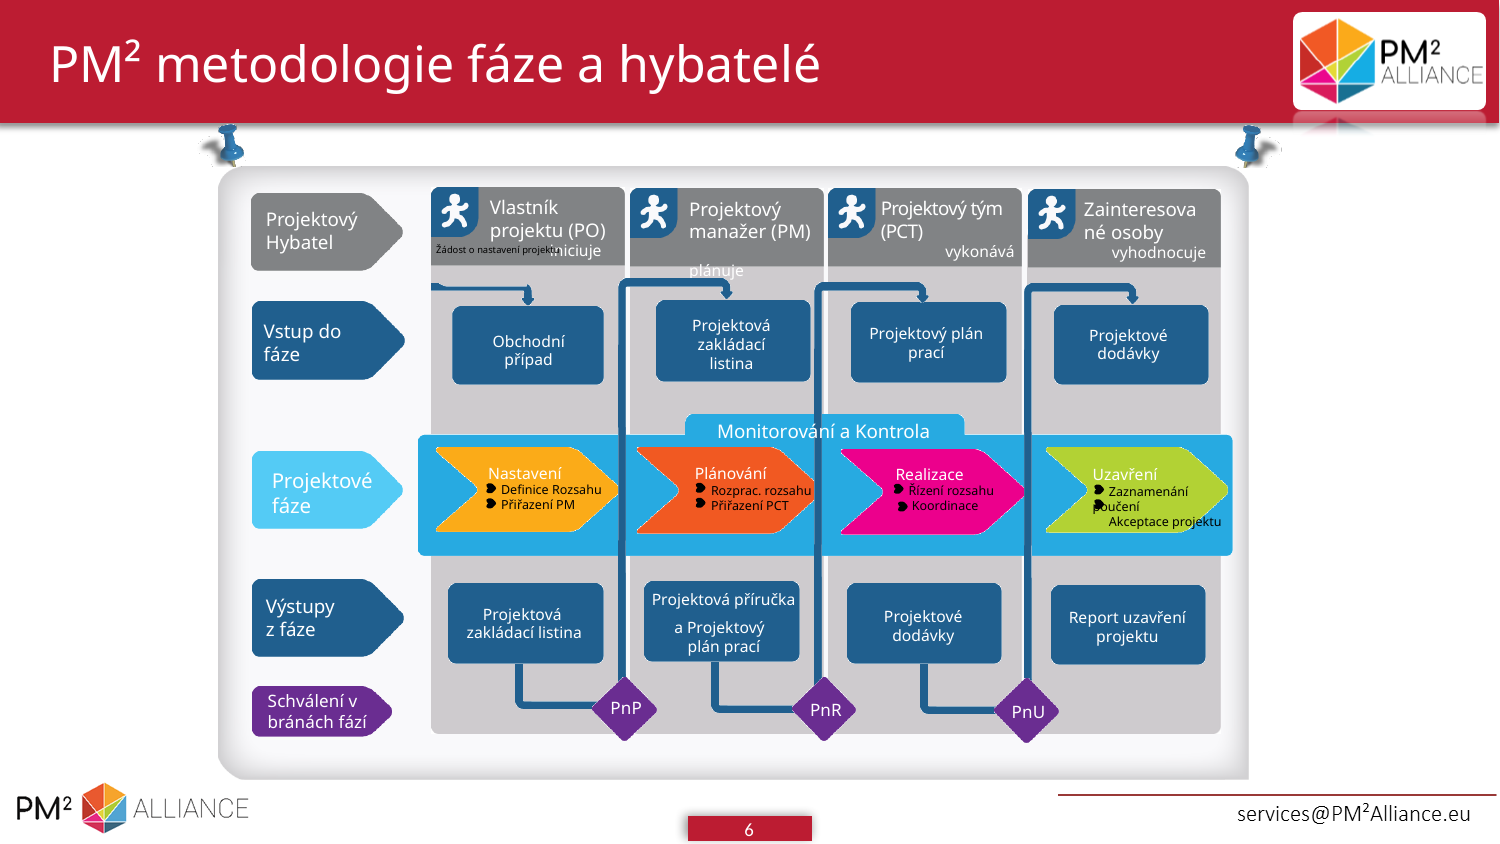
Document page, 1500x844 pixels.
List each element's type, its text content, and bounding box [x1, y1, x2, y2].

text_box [1027, 189, 1222, 271]
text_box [635, 581, 812, 666]
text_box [1144, 304, 1209, 385]
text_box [436, 437, 510, 532]
picture [0, 0, 1500, 841]
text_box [413, 236, 604, 385]
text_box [250, 535, 405, 657]
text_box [439, 583, 610, 664]
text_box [828, 188, 1028, 270]
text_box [994, 678, 1059, 743]
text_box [846, 583, 1004, 664]
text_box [1049, 584, 1206, 666]
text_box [431, 187, 625, 269]
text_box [252, 450, 403, 529]
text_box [630, 188, 826, 270]
text_box PM² metodologie fáze a hybatelé [34, 25, 1150, 101]
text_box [251, 676, 657, 741]
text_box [1144, 446, 1245, 533]
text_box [792, 676, 857, 741]
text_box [250, 193, 405, 452]
